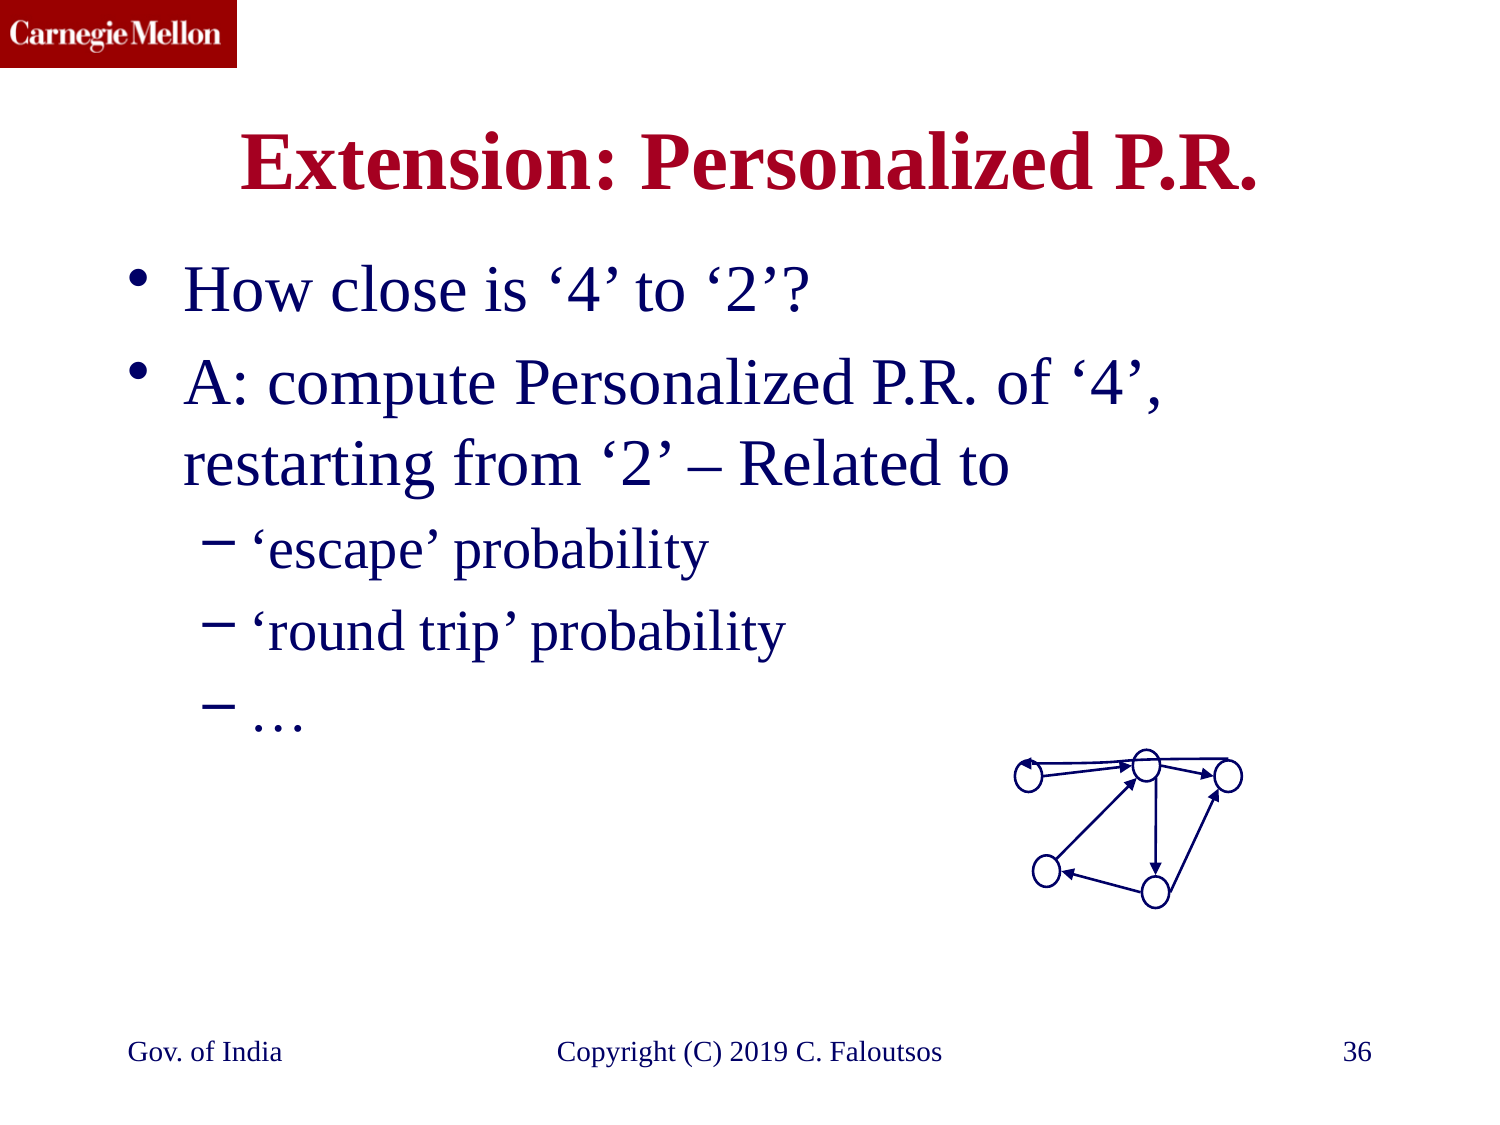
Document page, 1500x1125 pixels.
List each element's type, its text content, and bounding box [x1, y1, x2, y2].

slide_number 36 [1074, 1024, 1388, 1101]
title Extension: Personalized P.R. [112, 99, 1388, 213]
footer Copyright (C) 2019 C. Faloutsos [512, 1024, 988, 1101]
slide_number Gov. of India [112, 1024, 426, 1101]
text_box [1008, 719, 1254, 944]
picture [0, 0, 237, 68]
list How close is ‘4’ to ‘2’? A: compute Personalized P.R. of ‘4’, restarting from ‘2’ – Related to ‘escape’ probability ‘round trip’ probability … [112, 237, 1388, 1001]
